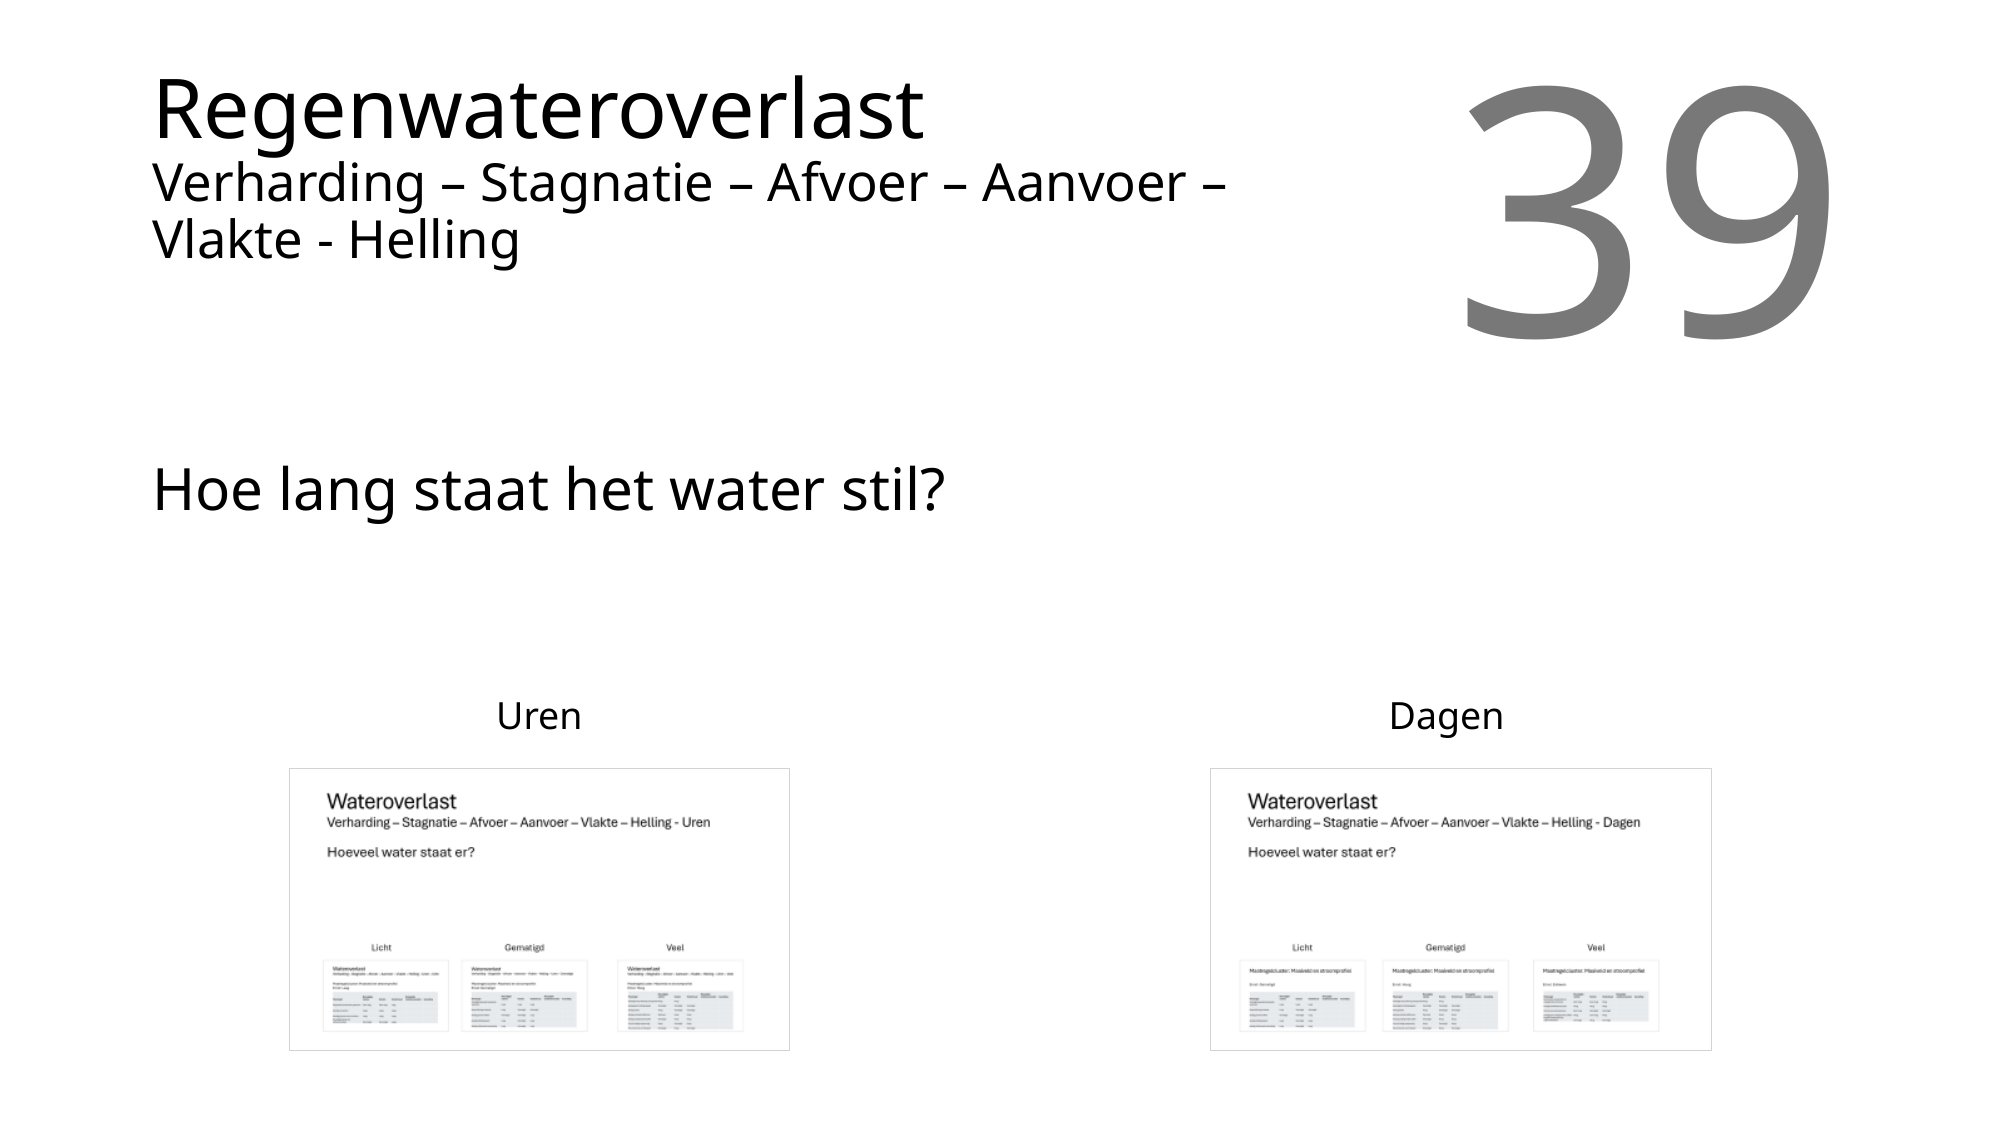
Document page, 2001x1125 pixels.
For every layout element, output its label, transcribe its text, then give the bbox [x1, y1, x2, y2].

text_box Dagen [1218, 684, 1676, 745]
slide_number 39 [1396, 59, 1863, 393]
picture [290, 769, 789, 1050]
picture [1211, 769, 1711, 1050]
text_box Uren [322, 684, 757, 745]
title Regenwateroverlast Verharding – Stagnatie – Afvoer – Aanvoer – Vlakte - Helling [137, 59, 1360, 278]
list Hoe lang staat het water stil? [137, 452, 1863, 594]
